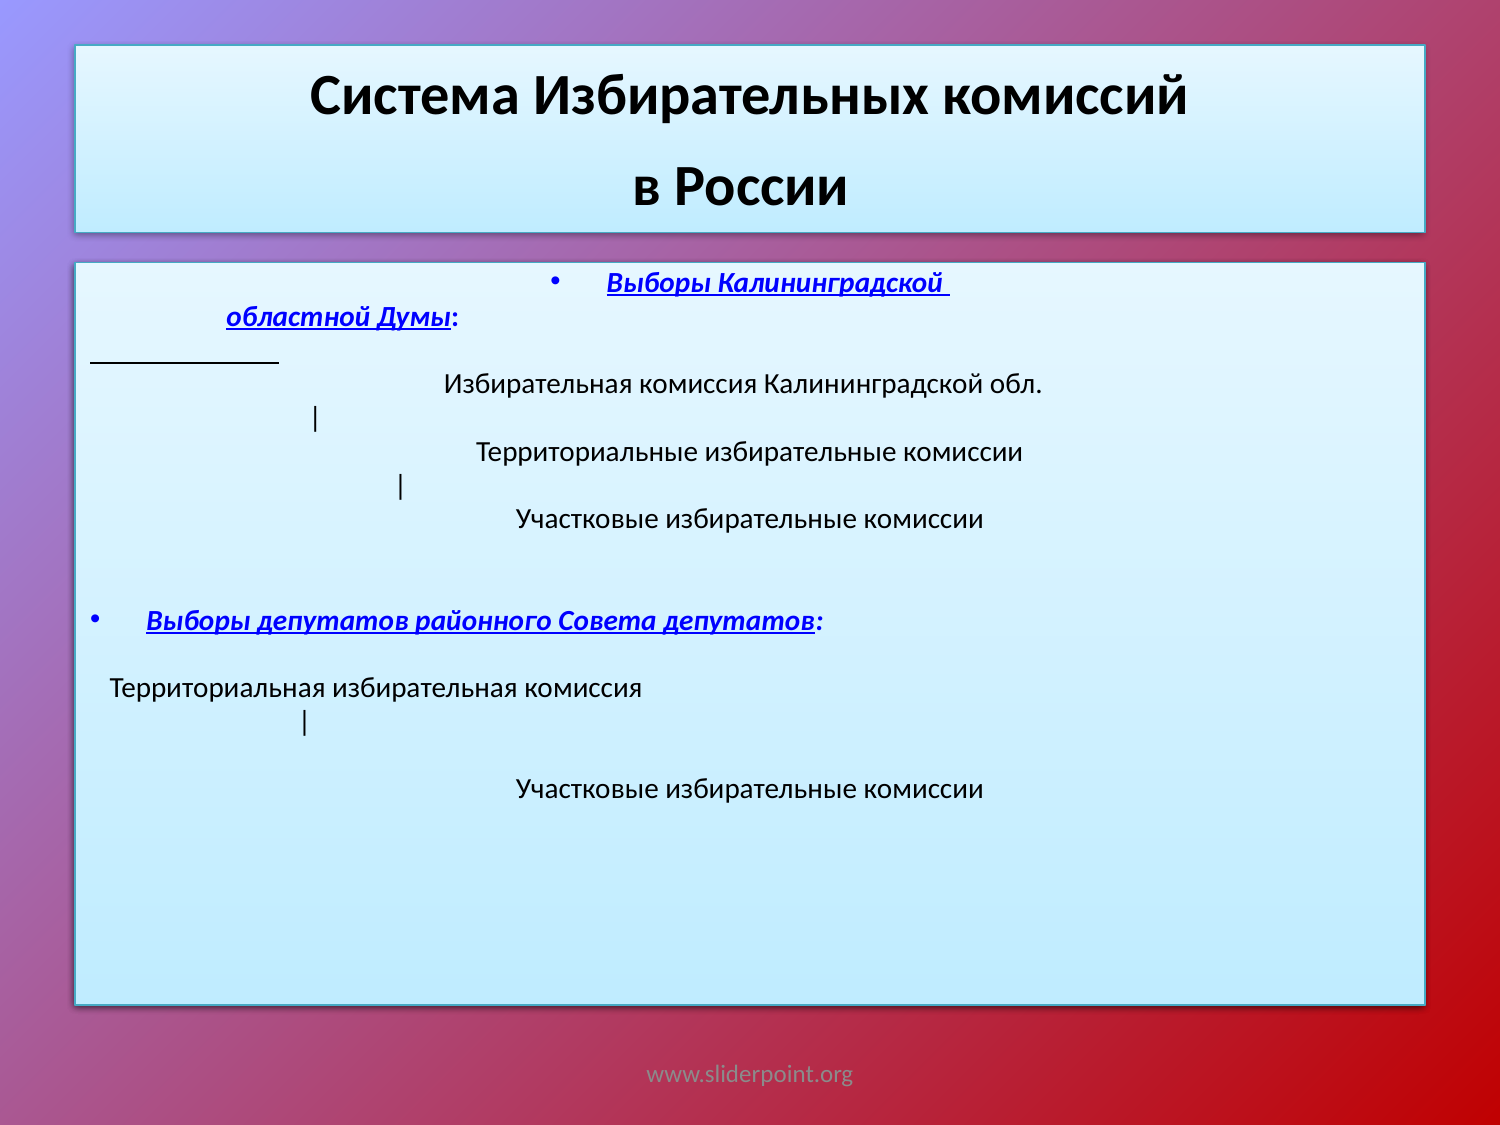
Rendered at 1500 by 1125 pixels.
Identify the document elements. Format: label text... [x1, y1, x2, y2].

list Выборы Калининградской областной Думы: Избирательная комиссия Калининградской обл. | Территориальные избирательные комиссии | Участковые избирательные комиссии Выборы депутатов районного Совета депутатов: Территориальная избирательная комиссия | Участковые избирательные комиссии [74, 262, 1426, 1006]
title Система Избирательных комиссий в России [74, 44, 1426, 233]
footer www.sliderpoint.org [512, 1042, 988, 1103]
